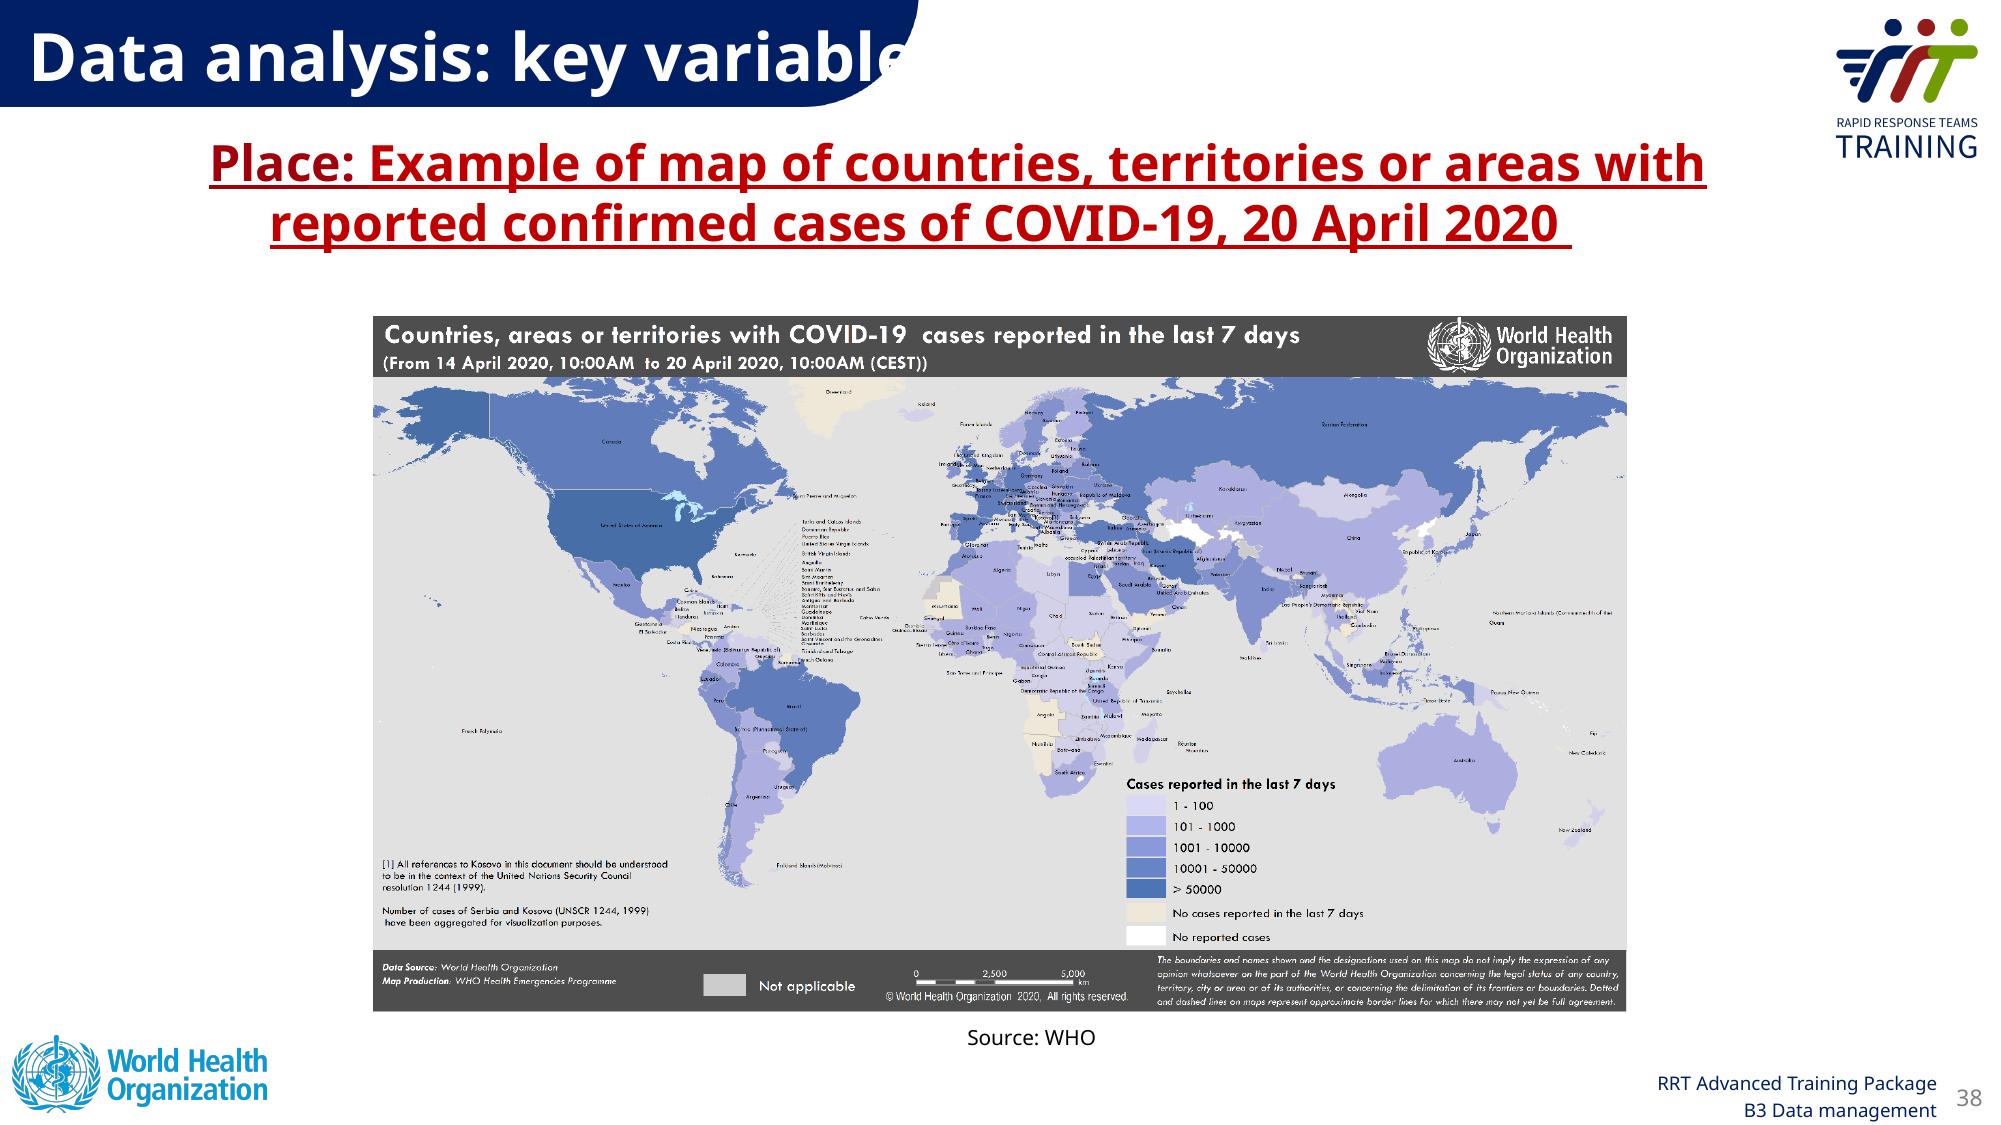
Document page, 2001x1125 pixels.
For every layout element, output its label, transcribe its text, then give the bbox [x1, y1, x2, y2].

picture [0, 0, 919, 107]
picture [12, 1035, 267, 1113]
picture [373, 316, 1627, 1012]
picture [58, 1050, 64, 1058]
text_box Place: Example of map of countries, territories or areas with reported confirmed cases of COVID-19, 20 April 2020 [12, 124, 1829, 259]
picture [1835, 19, 1978, 167]
text_box Source: WHO [959, 1017, 1122, 1058]
text_box Data analysis: key variables [21, 13, 1361, 107]
picture [12, 1083, 48, 1113]
